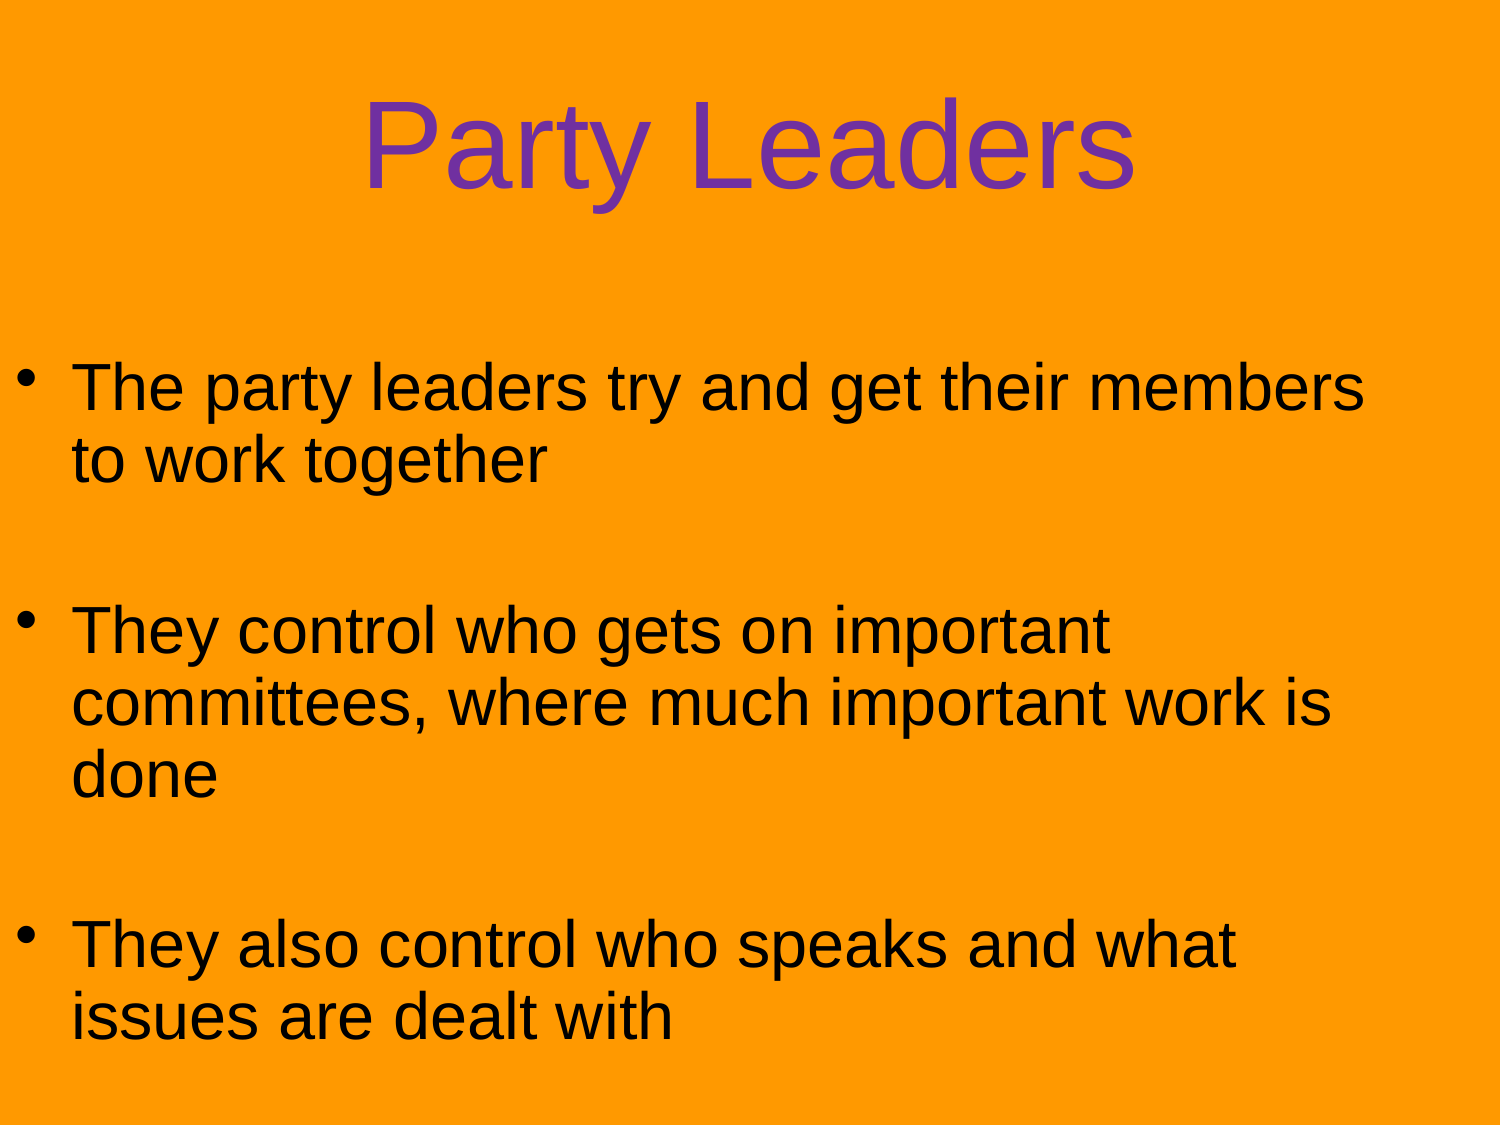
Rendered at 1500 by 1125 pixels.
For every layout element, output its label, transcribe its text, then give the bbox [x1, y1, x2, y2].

list The party leaders try and get their members to work together They control who gets on important committees, where much important work is done They also control who speaks and what issues are dealt with [0, 262, 1438, 1075]
title Party Leaders [75, 45, 1425, 233]
